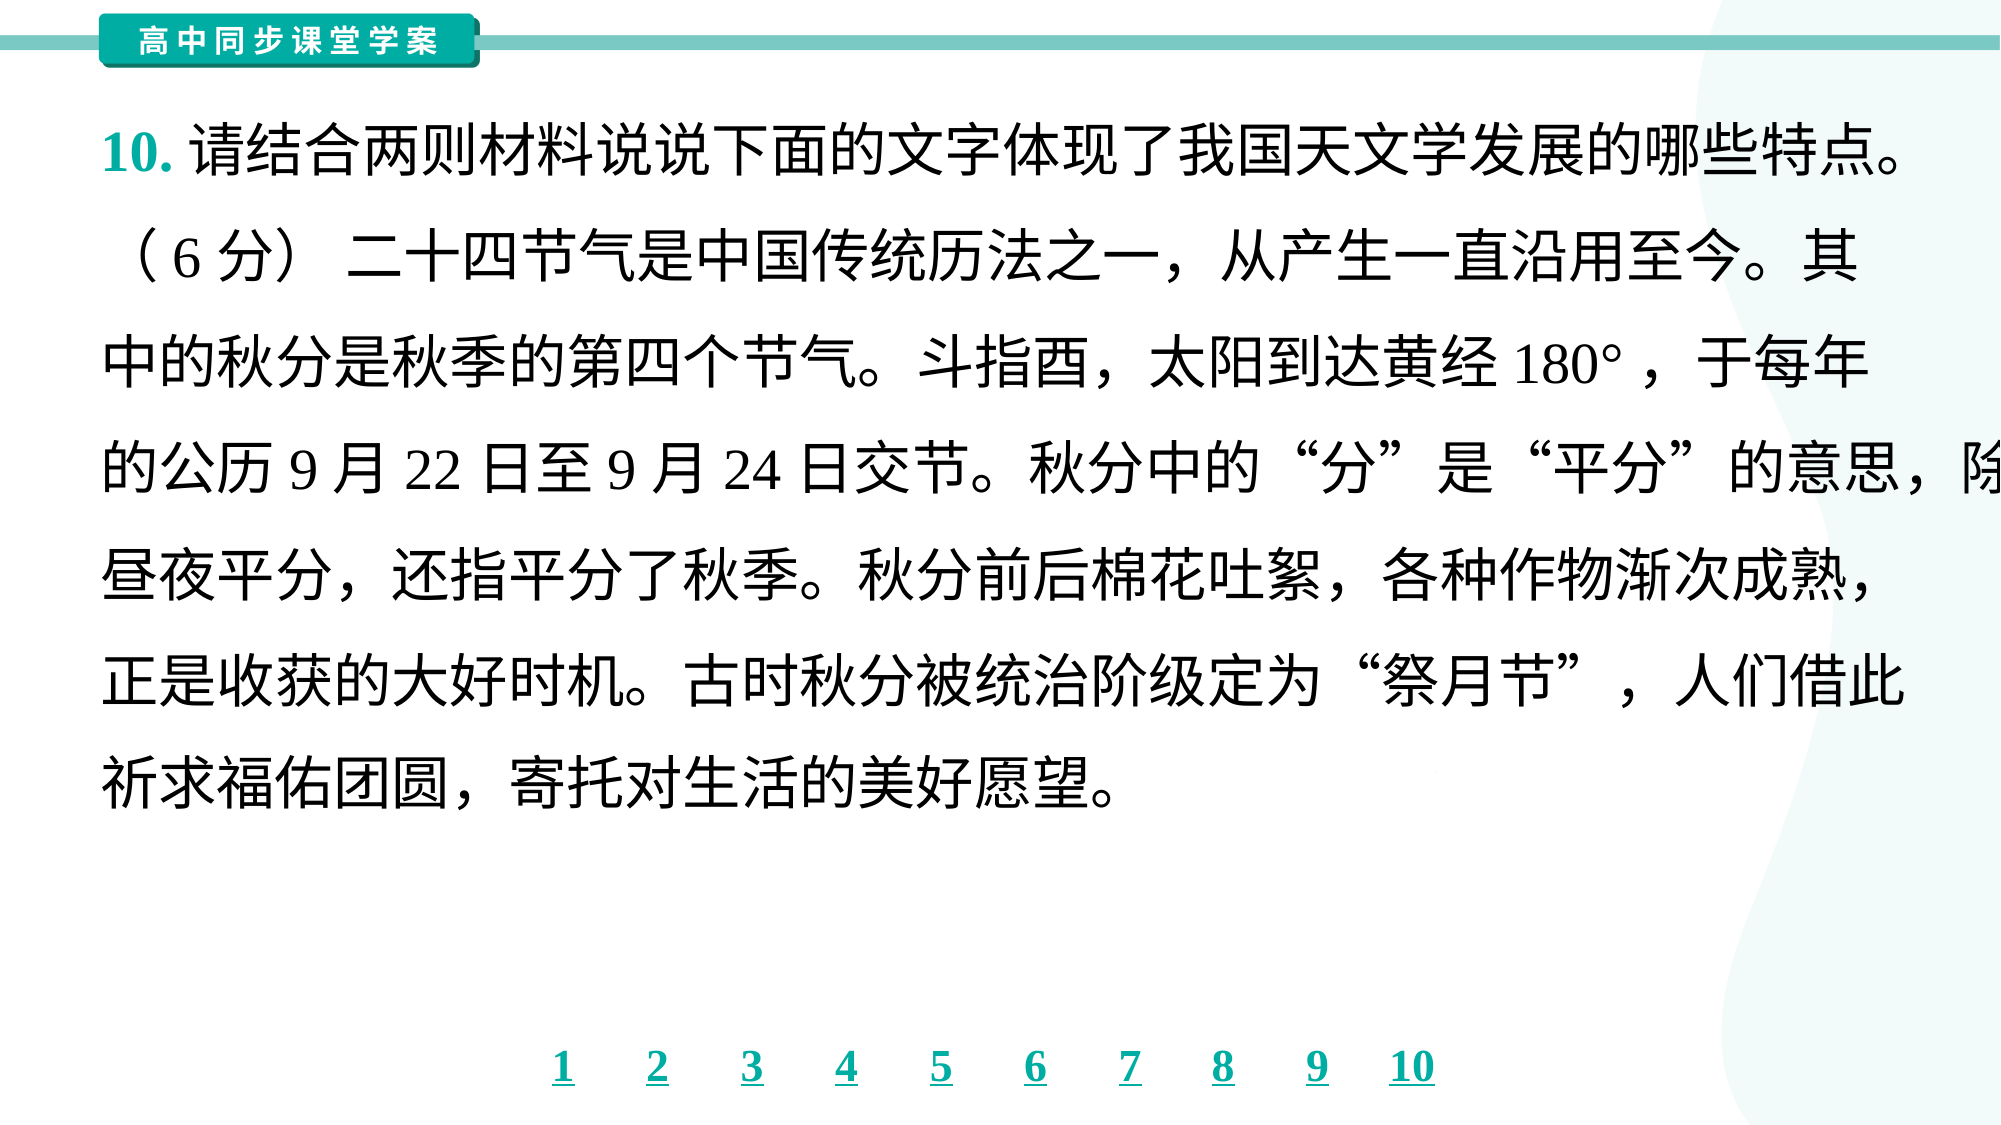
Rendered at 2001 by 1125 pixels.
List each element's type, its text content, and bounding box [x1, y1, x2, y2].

picture [0, 0, 2000, 1125]
text_box 10.请结合两则材料说说下面的文字体现了我国天文学发展的哪些特点。 （6分） 二十四节气是中国传统历法之一，从产生一直沿用至今。其 中的秋分是秋季的第四个节气。斗指酉，太阳到达黄经180°，于每年 的公历9月22日至9月24日交节。秋分中的“分”是“平分”的意思，除了指 昼夜平分，还指平分了秋季。秋分前后棉花吐絮，各种作物渐次成熟， 正是收获的大好时机。古时秋分被统治阶级定为“祭月节”，人们借此 祈求福佑团圆，寄托对生活的美好愿望。 [100, 76, 1899, 806]
